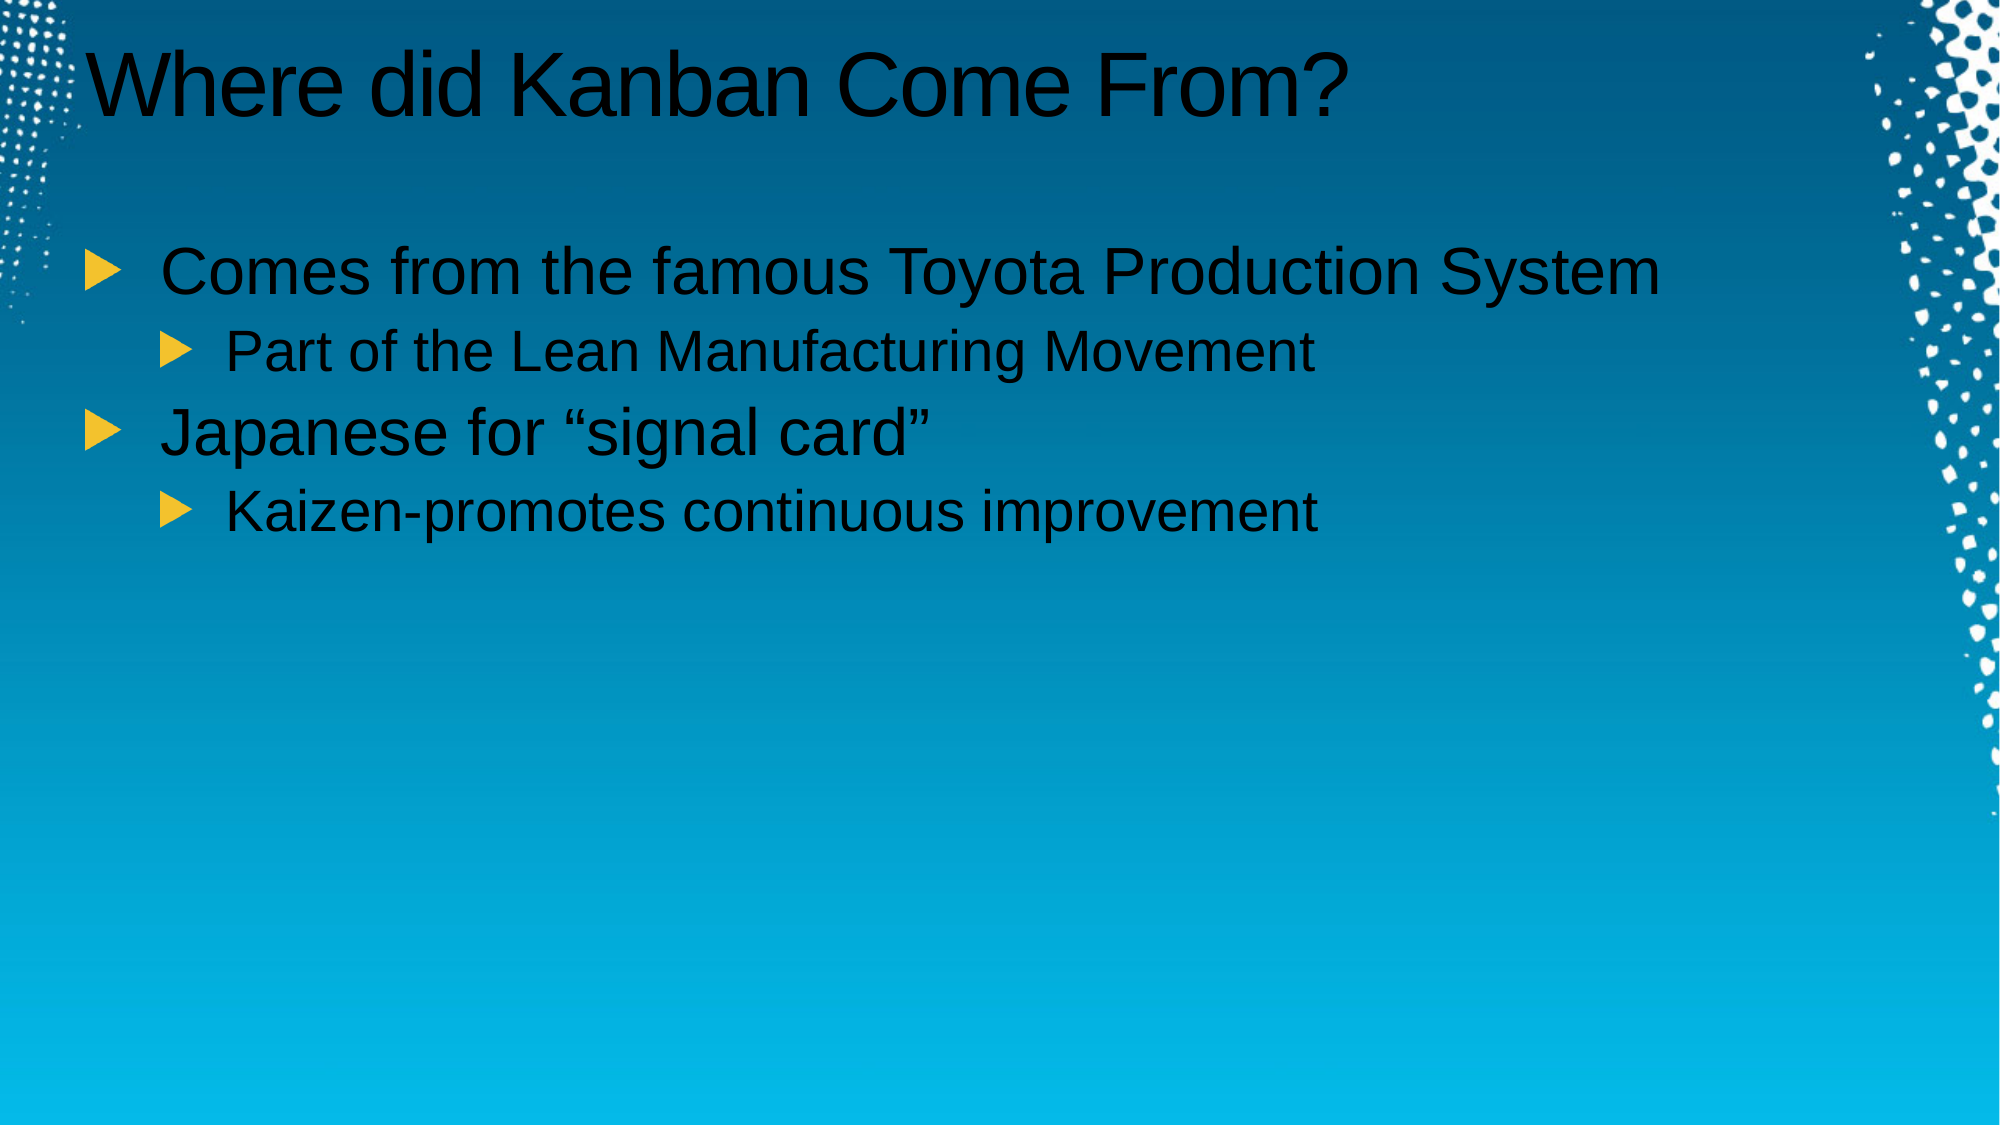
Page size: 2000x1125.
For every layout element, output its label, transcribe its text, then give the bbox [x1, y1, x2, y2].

picture [1915, 109, 1924, 119]
picture [1898, 188, 1912, 198]
picture [1991, 747, 2000, 765]
picture [31, 131, 37, 138]
picture [1990, 492, 2000, 505]
picture [1958, 445, 1968, 460]
picture [55, 62, 62, 69]
picture [1921, 0, 1934, 8]
picture [1892, 212, 1902, 216]
picture [1953, 301, 1962, 312]
picture [1952, 502, 1967, 516]
picture [29, 27, 38, 38]
picture [33, 116, 40, 124]
picture [1992, 438, 2000, 448]
picture [1995, 582, 2000, 595]
picture [1968, 481, 1978, 492]
picture [9, 84, 15, 91]
picture [1948, 413, 1958, 424]
picture [1919, 367, 1930, 378]
picture [1957, 187, 1971, 200]
picture [13, 41, 25, 49]
picture [1988, 547, 2000, 561]
picture [16, 143, 21, 151]
picture [1914, 308, 1929, 326]
picture [1925, 87, 1941, 99]
picture [1974, 683, 1985, 694]
picture [161, 332, 190, 366]
picture [1979, 657, 1995, 676]
picture [1963, 278, 1976, 291]
picture [1963, 335, 1972, 344]
picture [18, 13, 26, 19]
picture [1972, 312, 1985, 322]
picture [10, 69, 17, 78]
picture [1969, 625, 1985, 642]
picture [86, 410, 119, 449]
picture [0, 24, 9, 33]
picture [1935, 0, 2000, 306]
picture [1955, 557, 1965, 573]
picture [1973, 368, 1982, 380]
picture [1946, 525, 1956, 533]
picture [1955, 246, 1965, 256]
picture [1994, 382, 2000, 391]
picture [1935, 431, 1946, 449]
picture [54, 76, 60, 83]
picture [34, 101, 43, 111]
picture [1983, 404, 1992, 414]
picture [1922, 200, 1934, 207]
picture [47, 0, 57, 10]
picture [1942, 465, 1958, 483]
picture [41, 59, 48, 67]
picture [1993, 321, 2000, 339]
picture [0, 40, 9, 45]
picture [1942, 269, 1953, 276]
picture [1963, 589, 1976, 607]
picture [86, 250, 119, 289]
picture [1946, 155, 1961, 167]
picture [16, 22, 23, 34]
picture [1982, 714, 1993, 729]
picture [38, 74, 47, 80]
picture [1941, 324, 1952, 332]
picture [1963, 535, 1977, 550]
picture [24, 72, 32, 79]
picture [1925, 141, 1935, 155]
picture [1935, 177, 1945, 189]
picture [11, 55, 21, 64]
picture [1980, 460, 1987, 469]
picture [58, 32, 66, 41]
picture [1938, 122, 1950, 133]
picture [1920, 257, 1932, 264]
picture [1935, 379, 1948, 391]
picture [1978, 517, 1987, 527]
picture [1991, 637, 2000, 652]
picture [3, 10, 11, 18]
picture [1984, 349, 1992, 357]
picture [45, 16, 55, 24]
title Where did Kanban Come From? [85, 37, 1914, 138]
picture [1930, 291, 1941, 297]
picture [0, 155, 5, 163]
picture [1981, 604, 2000, 620]
list Comes from the famous Toyota Production System Part of the Lean Manufacturing Movement Japanese for “signal card” Kaizen-promotes continuous improvement [85, 237, 1914, 555]
picture [33, 88, 42, 97]
picture [1945, 213, 1955, 220]
picture [26, 57, 34, 68]
picture [1911, 223, 1918, 230]
picture [1988, 691, 2000, 709]
picture [1950, 359, 1960, 366]
picture [33, 0, 42, 10]
picture [6, 97, 12, 105]
picture [1889, 152, 1901, 166]
picture [1914, 274, 1920, 291]
picture [28, 42, 36, 53]
picture [1928, 399, 1939, 415]
picture [1960, 392, 1970, 403]
picture [17, 129, 23, 136]
picture [1926, 344, 1939, 358]
picture [161, 492, 190, 526]
picture [1970, 426, 1980, 436]
picture [43, 42, 49, 53]
picture [56, 47, 64, 55]
picture [18, 0, 29, 6]
picture [1972, 570, 1986, 583]
picture [1932, 235, 1943, 241]
picture [30, 14, 40, 23]
picture [42, 31, 53, 39]
picture [1914, 164, 1923, 177]
picture [1929, 27, 1945, 45]
